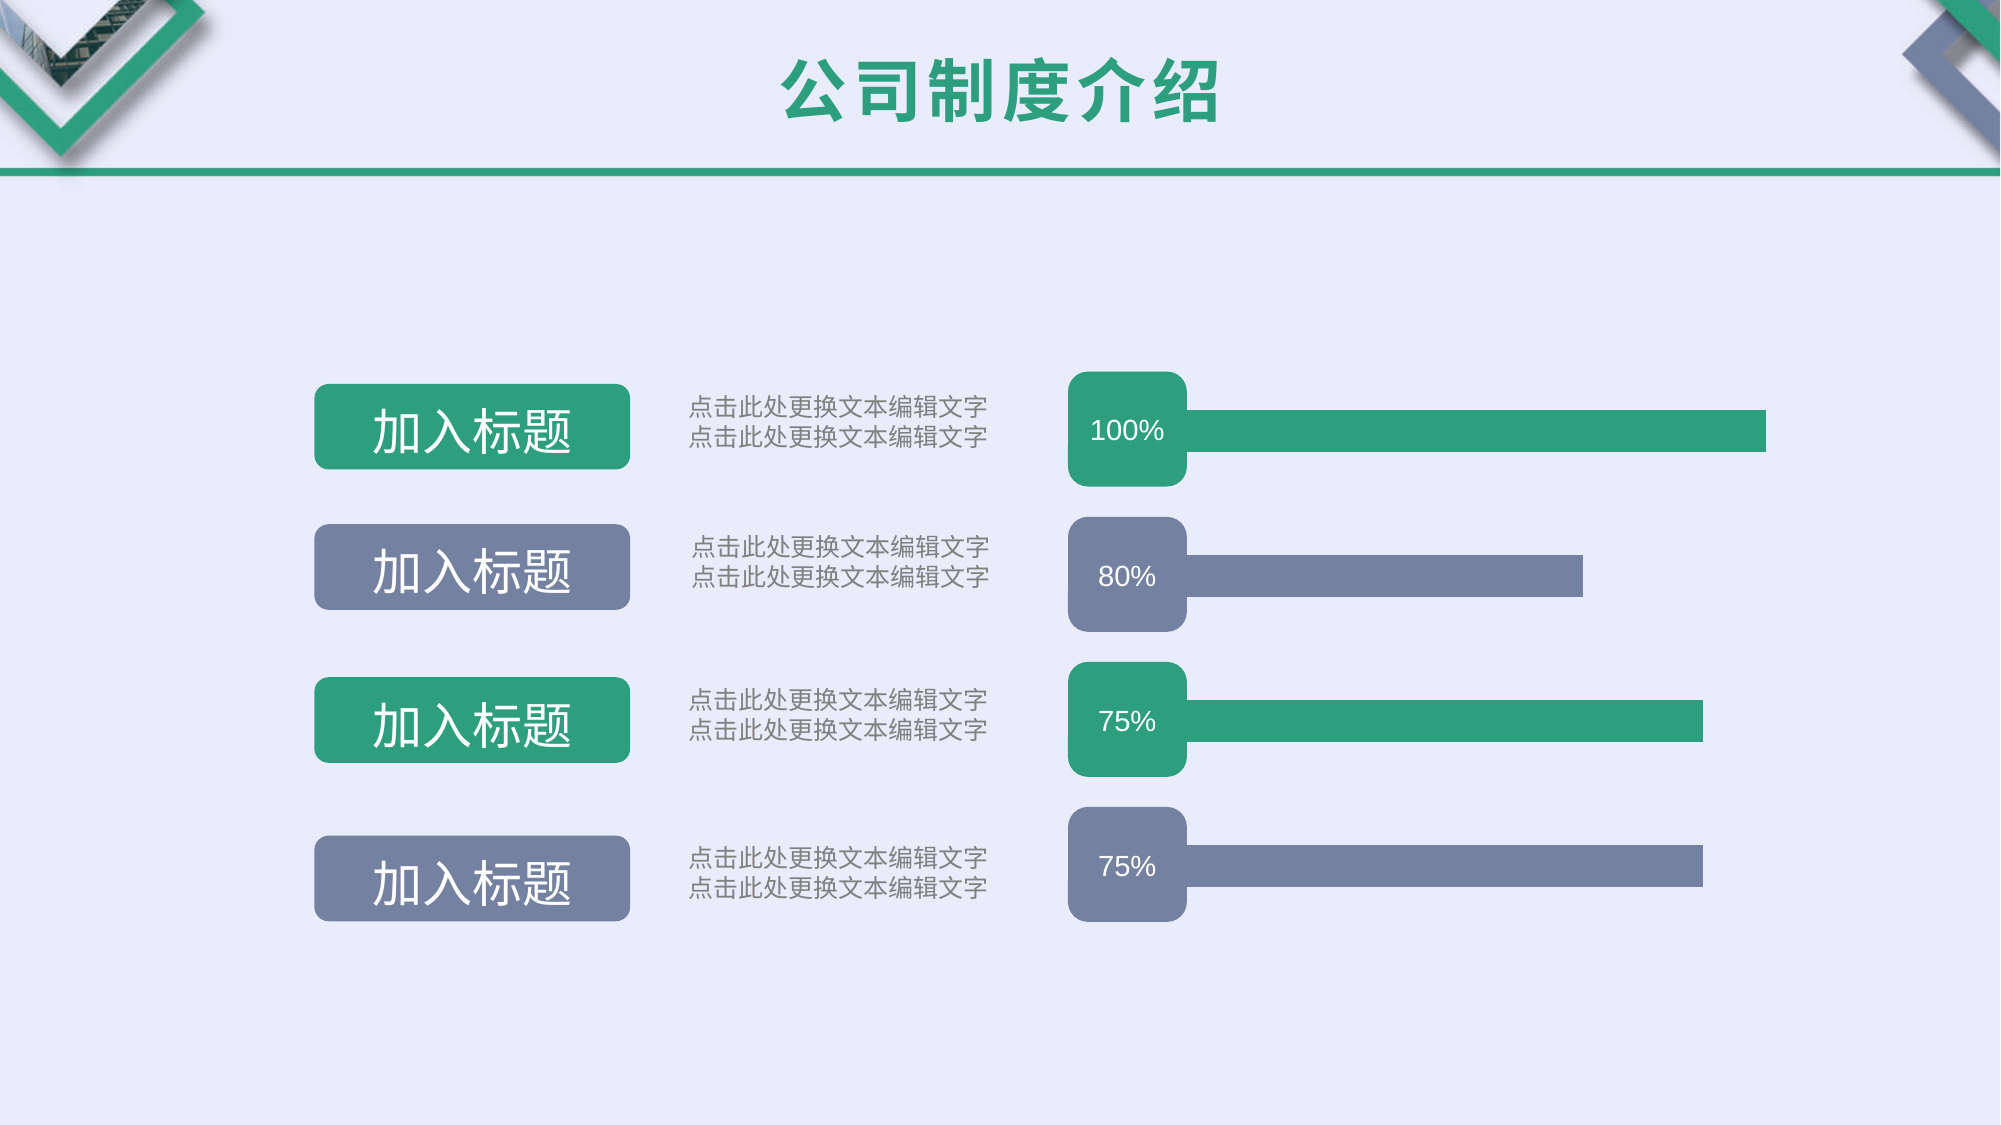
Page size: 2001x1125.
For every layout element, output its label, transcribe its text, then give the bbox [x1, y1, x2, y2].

text_box 公司制度介绍 [732, 47, 1267, 130]
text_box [1068, 372, 1766, 921]
picture [0, 0, 2001, 1125]
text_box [314, 383, 1008, 924]
